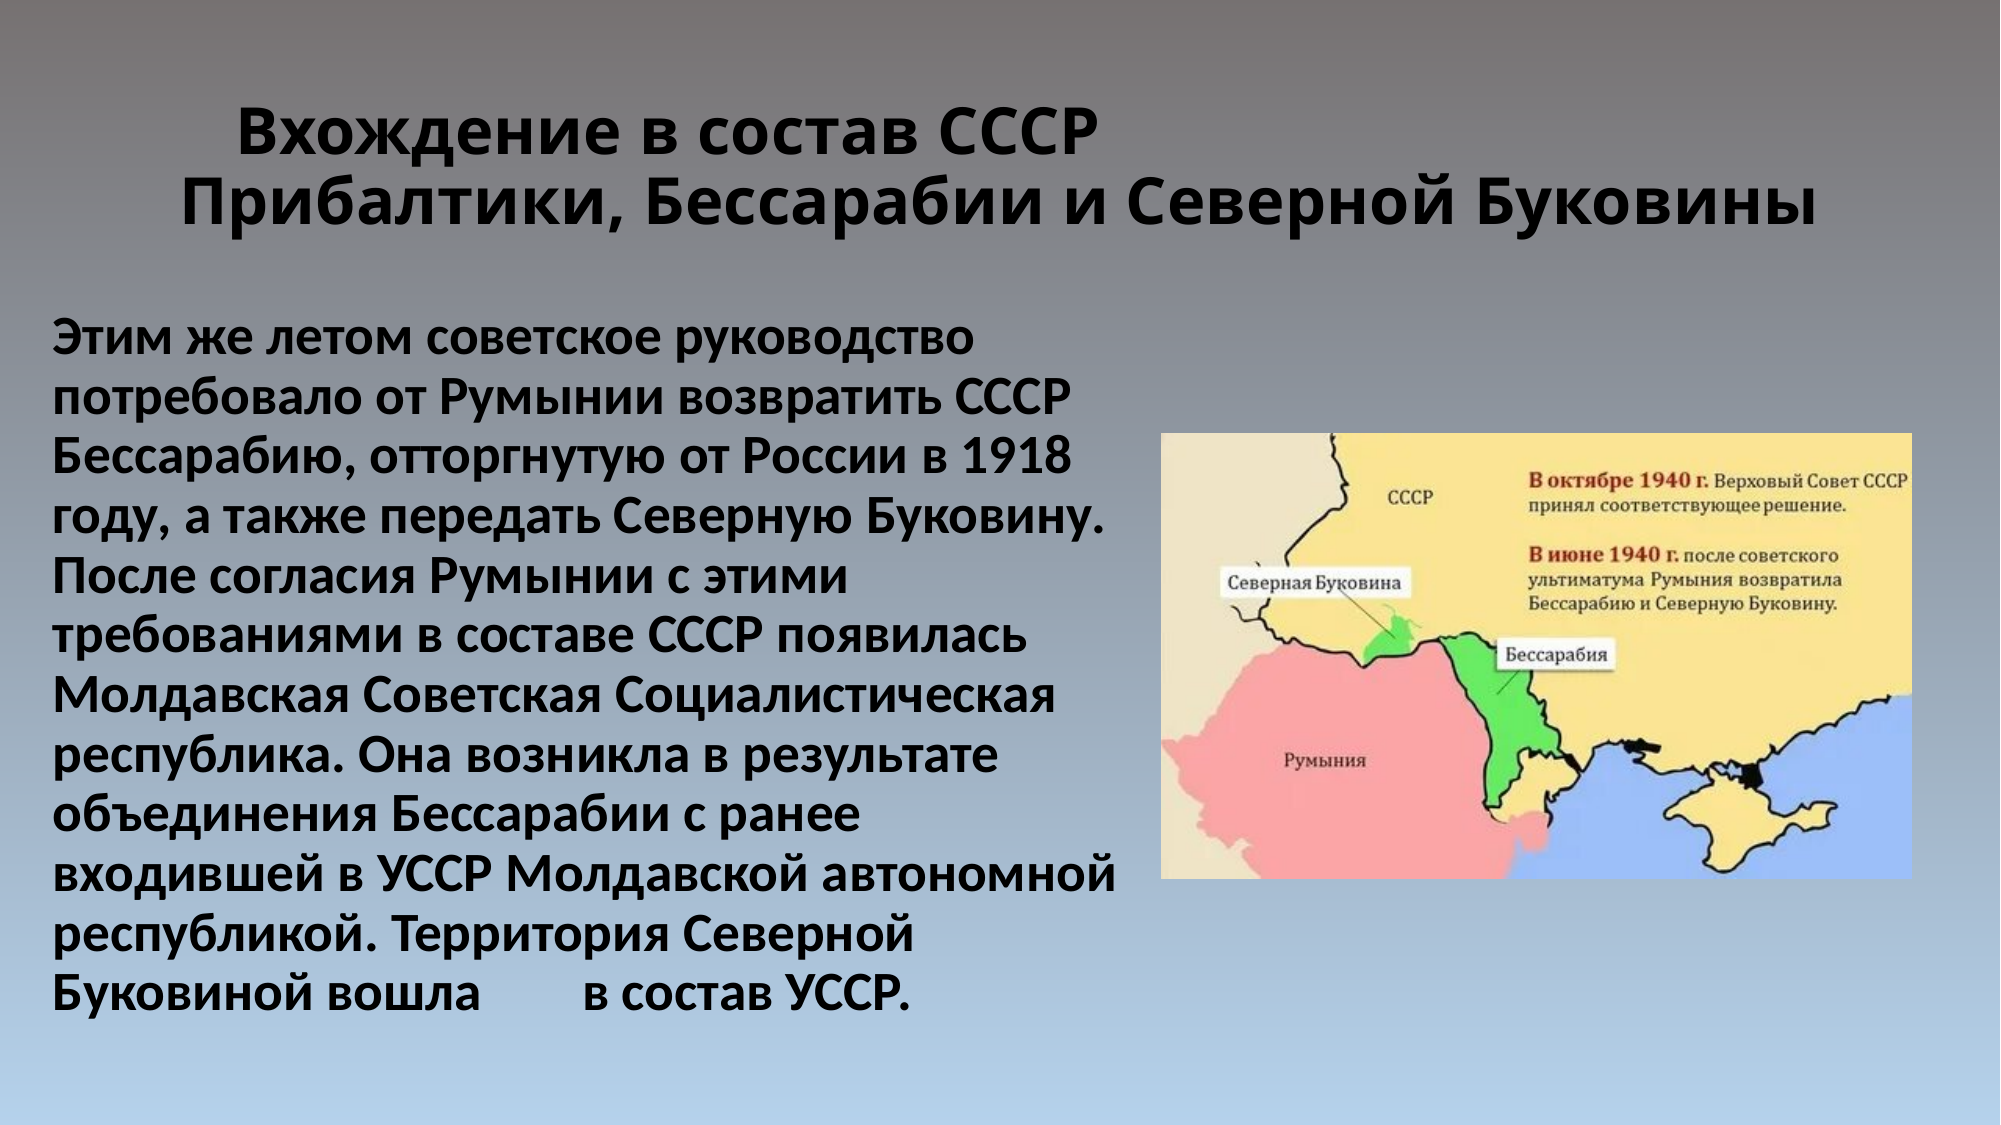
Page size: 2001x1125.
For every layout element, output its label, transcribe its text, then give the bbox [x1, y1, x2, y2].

picture [1161, 433, 1912, 880]
title Вхождение в состав СССР Прибалтики, Бессарабии и Северной Буковины [137, 59, 1863, 278]
list Этим же летом советское руководство потребовало от Румынии возвратить СССР Бессарабию, отторгнутую от России в 1918 году, а также передать Северную Буковину. После согласия Румынии с этими требованиями в составе СССР появилась Молдавская Советская Социалистическая республика. Она возникла в результате объединения Бессарабии с ранее входившей в УССР Молдавской автономной республикой. Территория Северной Буковиной вошла в состав УССР. [37, 299, 1139, 1090]
